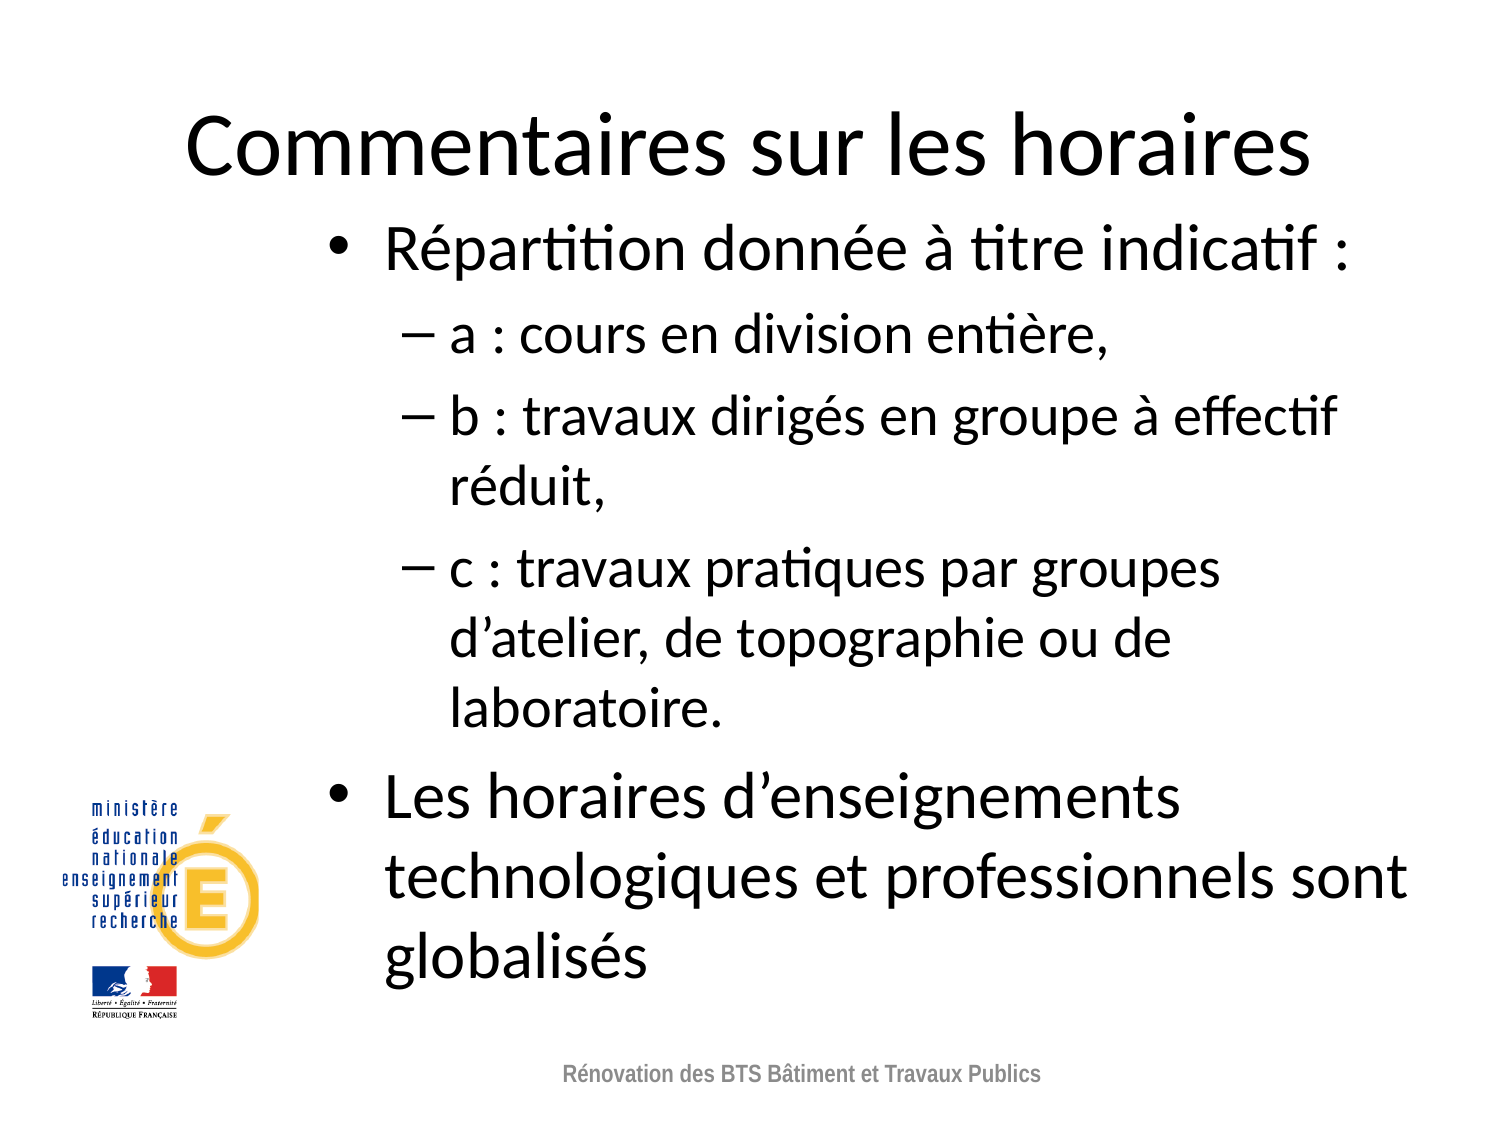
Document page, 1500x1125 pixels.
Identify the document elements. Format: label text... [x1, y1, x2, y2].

title Commentaires sur les horaires [74, 44, 1426, 233]
list Répartition donnée à titre indicatif : a : cours en division entière, b : travaux dirigés en groupe à effectif réduit, c : travaux pratiques par groupes d’atelier, de topographie ou de laboratoire. Les horaires d’enseignements technologiques et professionnels sont globalisés [312, 196, 1426, 988]
footer Rénovation des BTS Bâtiment et Travaux Publics [512, 1042, 1093, 1103]
